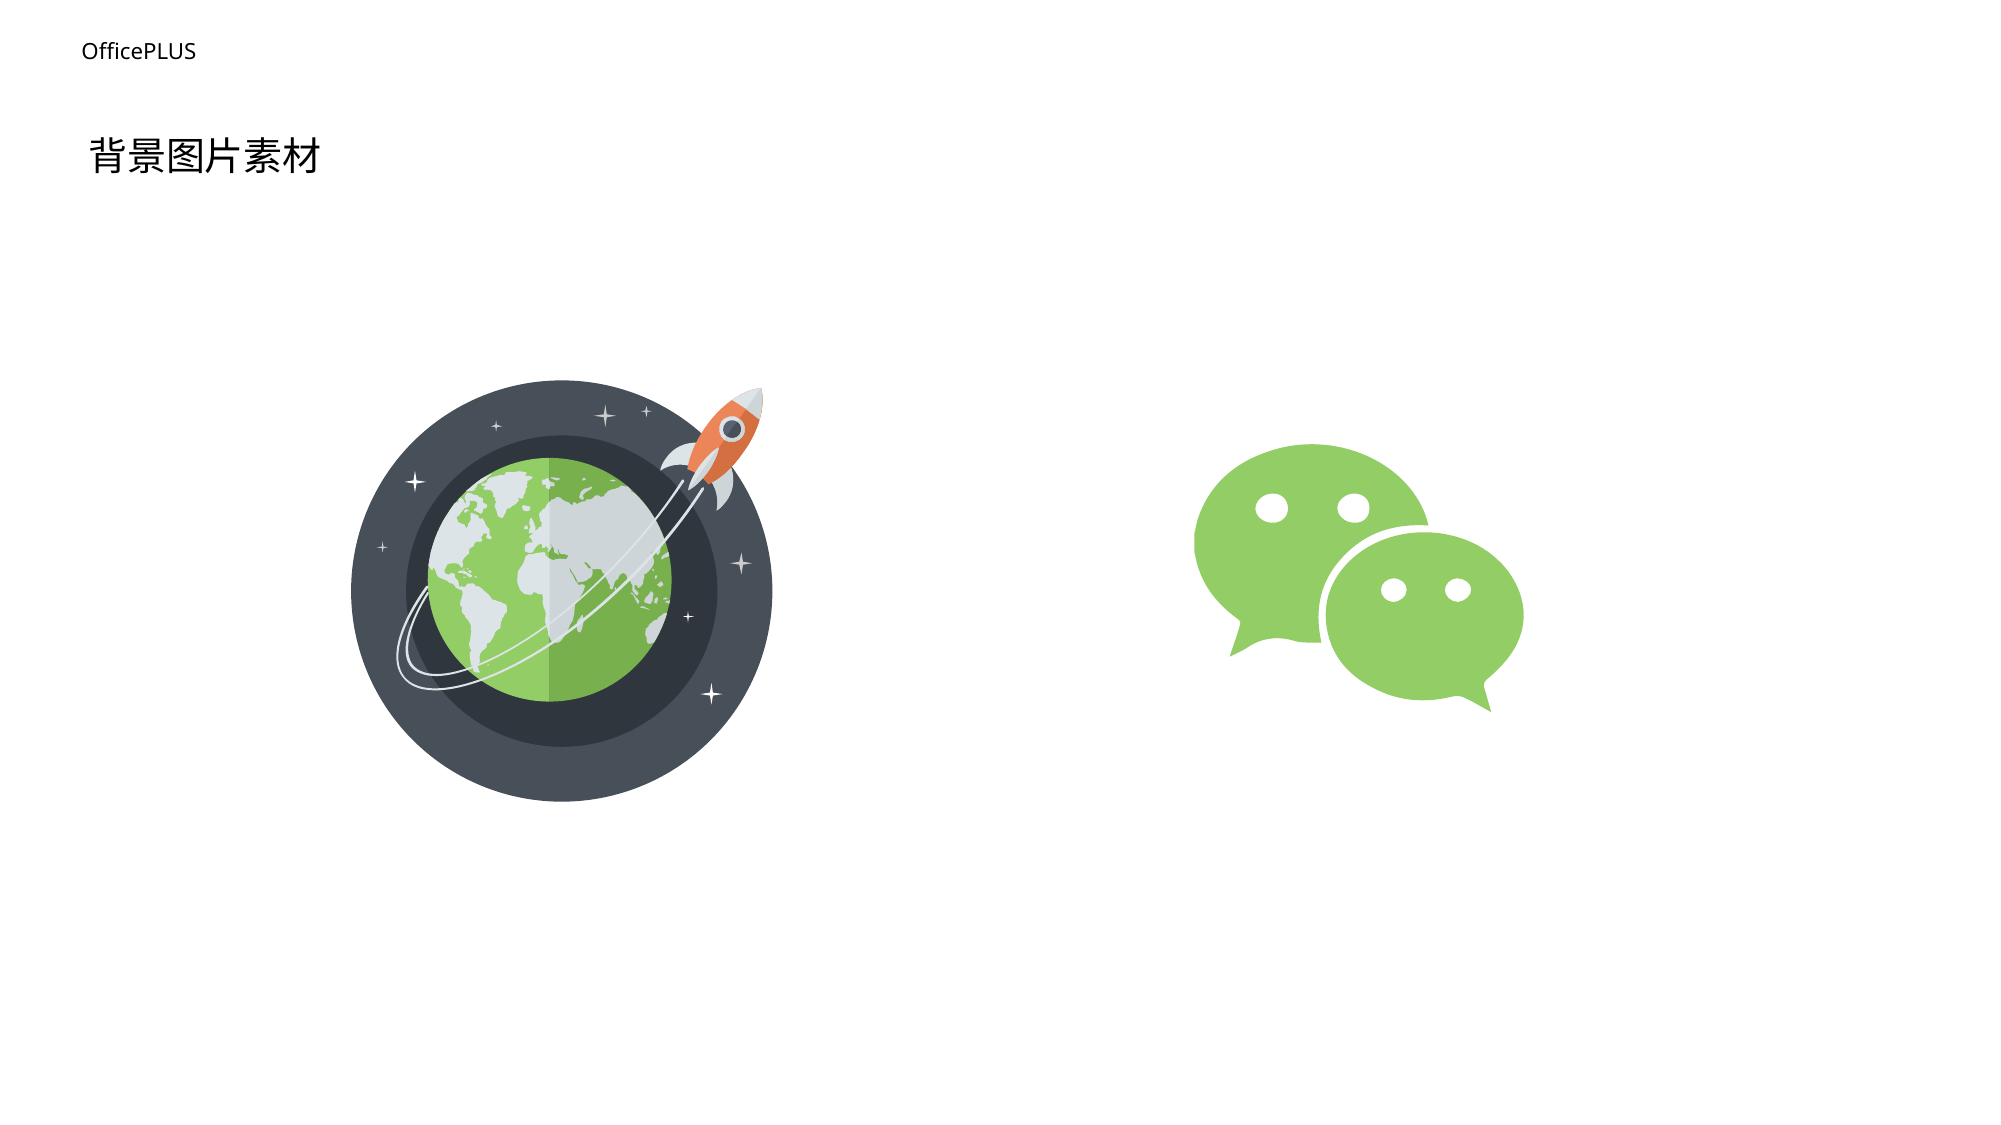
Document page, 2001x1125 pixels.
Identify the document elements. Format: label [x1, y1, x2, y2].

text_box [1194, 433, 1529, 713]
text_box [350, 376, 773, 802]
